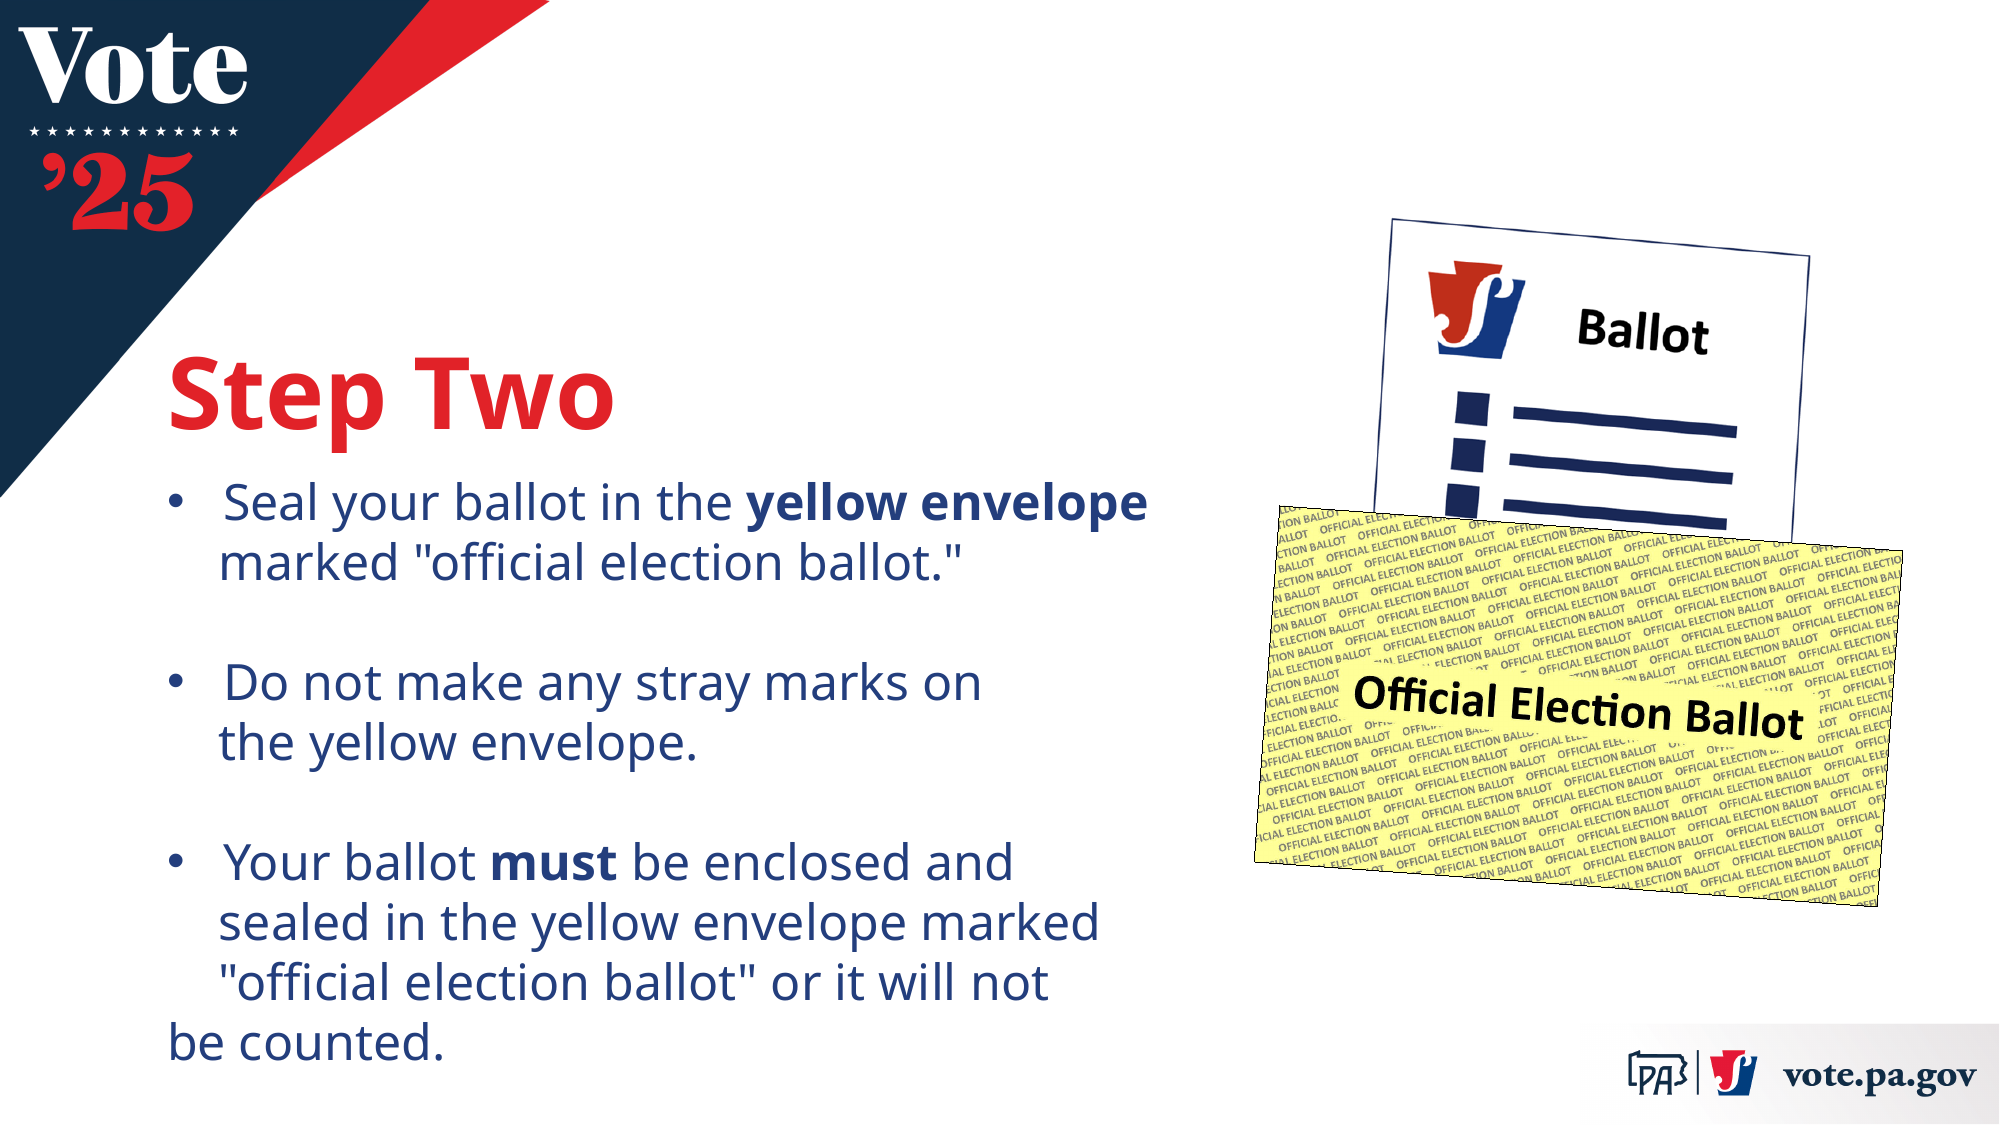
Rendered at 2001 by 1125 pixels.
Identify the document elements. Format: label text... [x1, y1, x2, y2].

picture [1467, 919, 2000, 1125]
text_box Seal your ballot in the yellow envelope marked "official election ballot." Do not make any stray marks on the yellow envelope. Your ballot must be enclosed and sealed in the yellow envelope marked "official election ballot" or it will not be counted. [152, 462, 1340, 1078]
text_box Step Two [152, 336, 786, 462]
picture [0, 0, 591, 539]
picture [1255, 193, 1902, 906]
